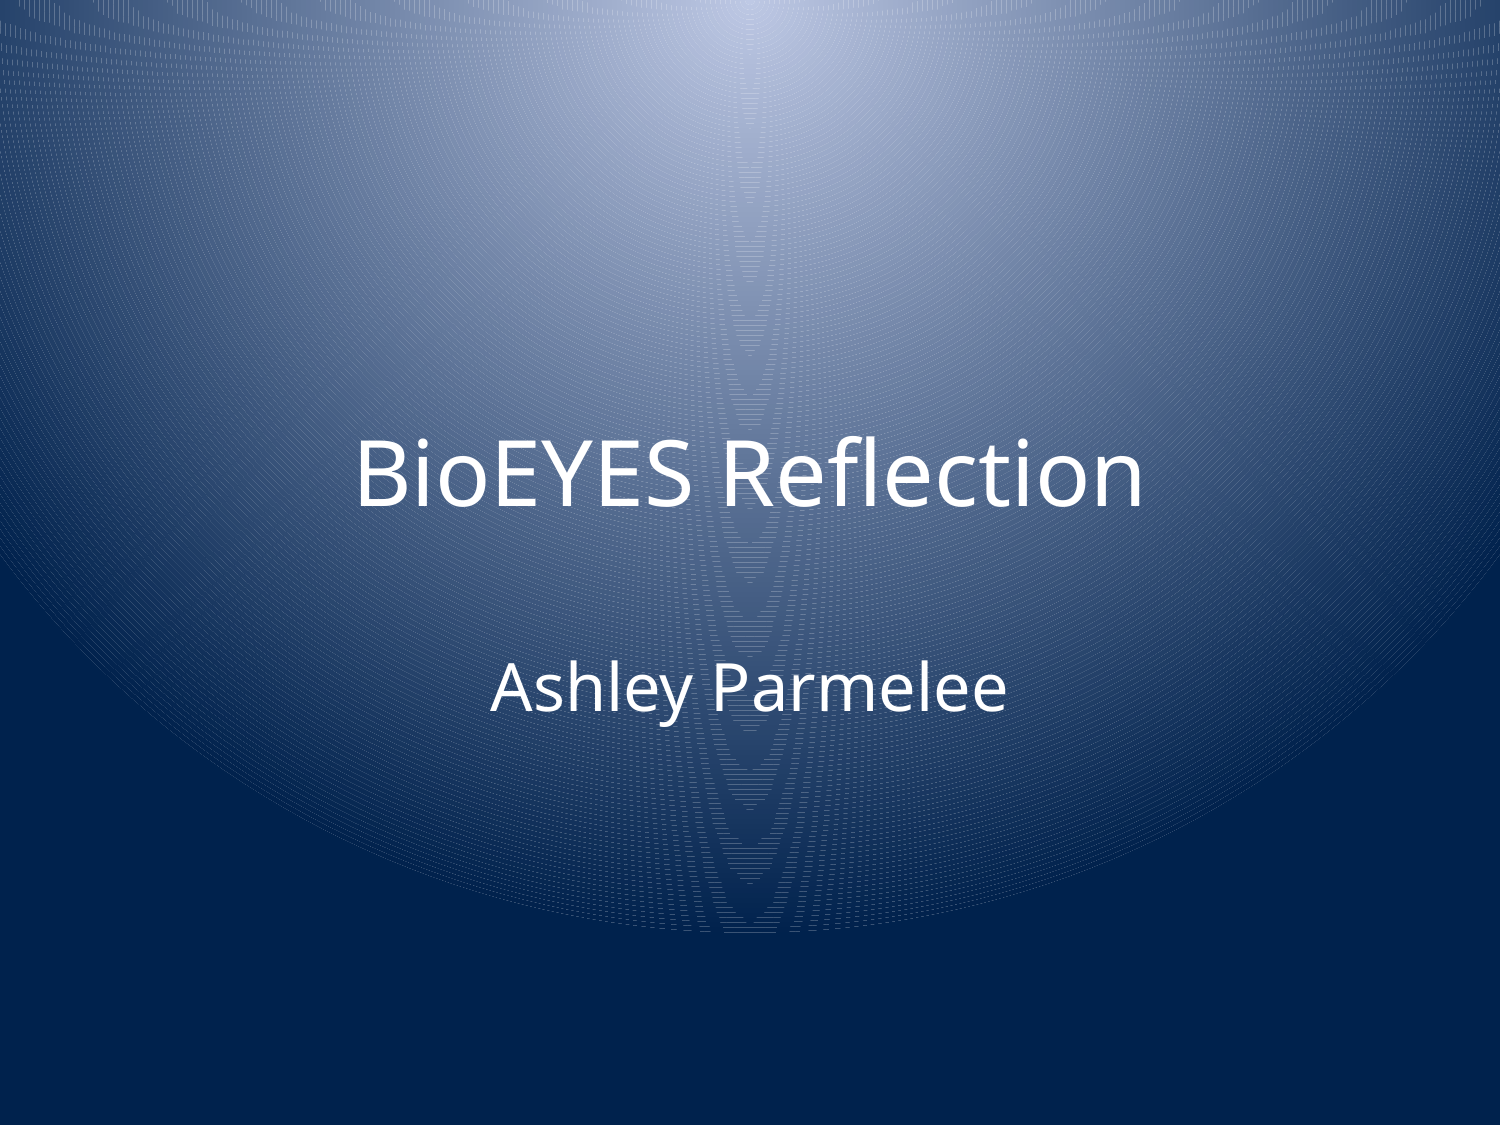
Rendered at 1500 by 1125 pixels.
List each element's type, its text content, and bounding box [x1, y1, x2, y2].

subtitle Ashley Parmelee [225, 637, 1275, 925]
title BioEYES Reflection [112, 349, 1388, 591]
